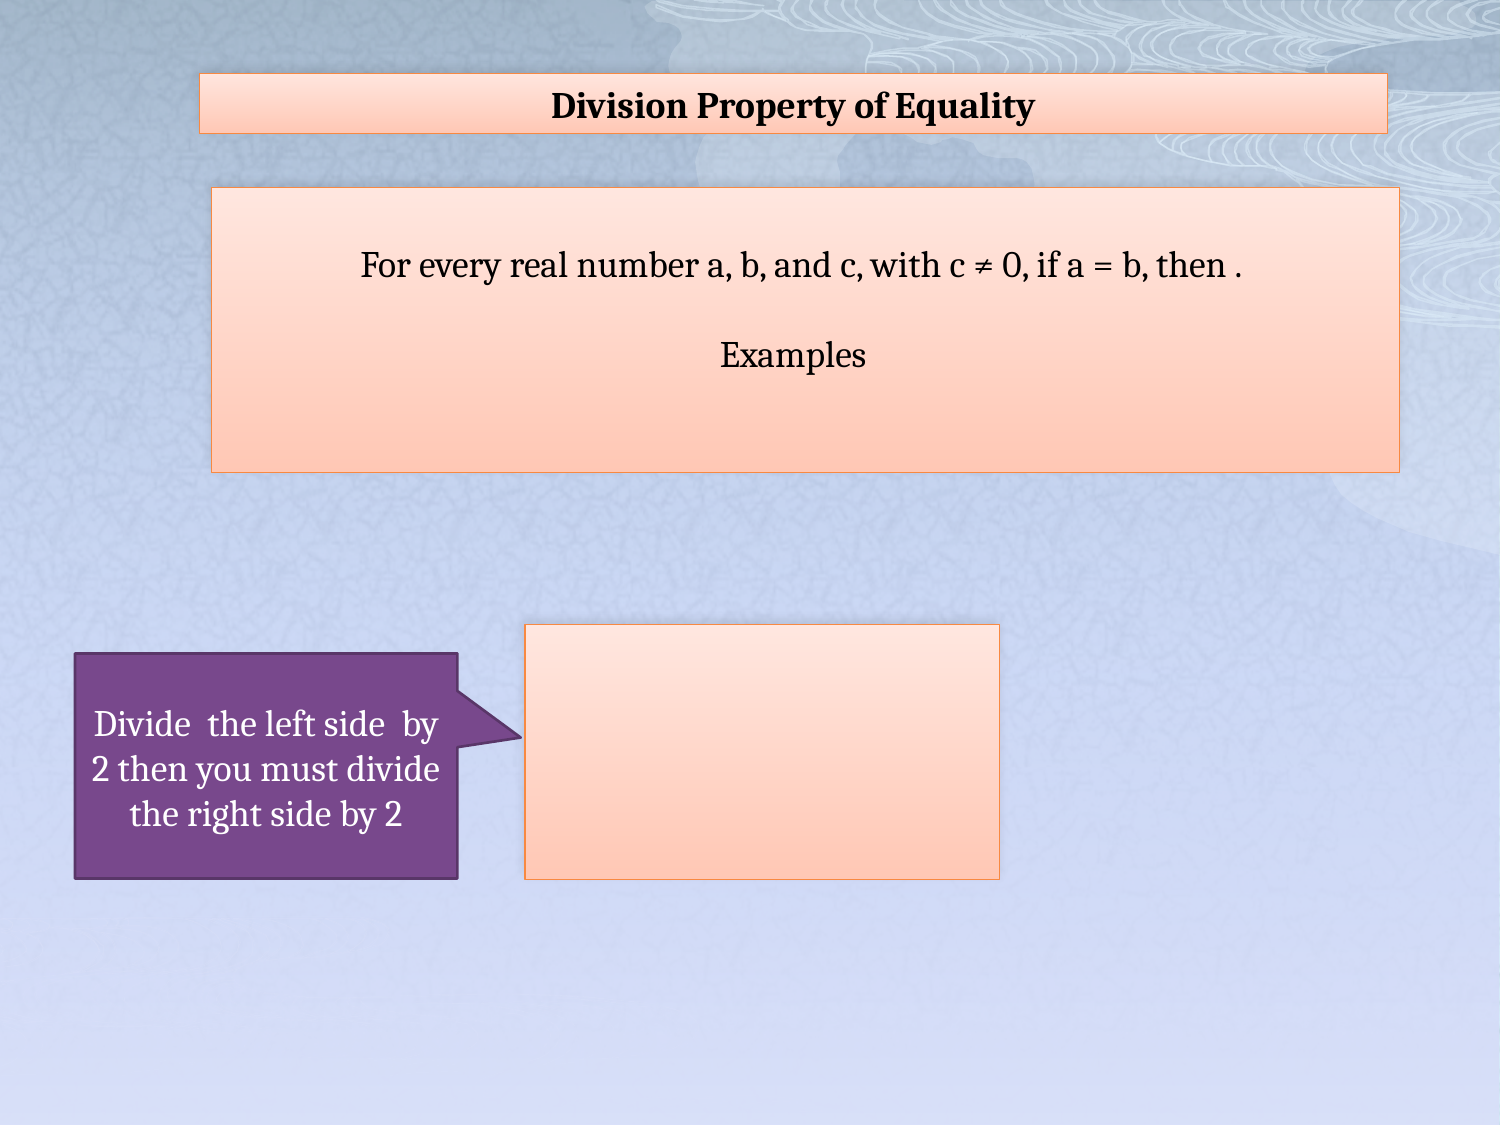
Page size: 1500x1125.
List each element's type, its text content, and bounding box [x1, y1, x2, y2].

text_box Division Property of Equality [199, 73, 1388, 134]
text_box Divide the left side by 2 then you must divide the right side by 2 [73, 652, 522, 880]
